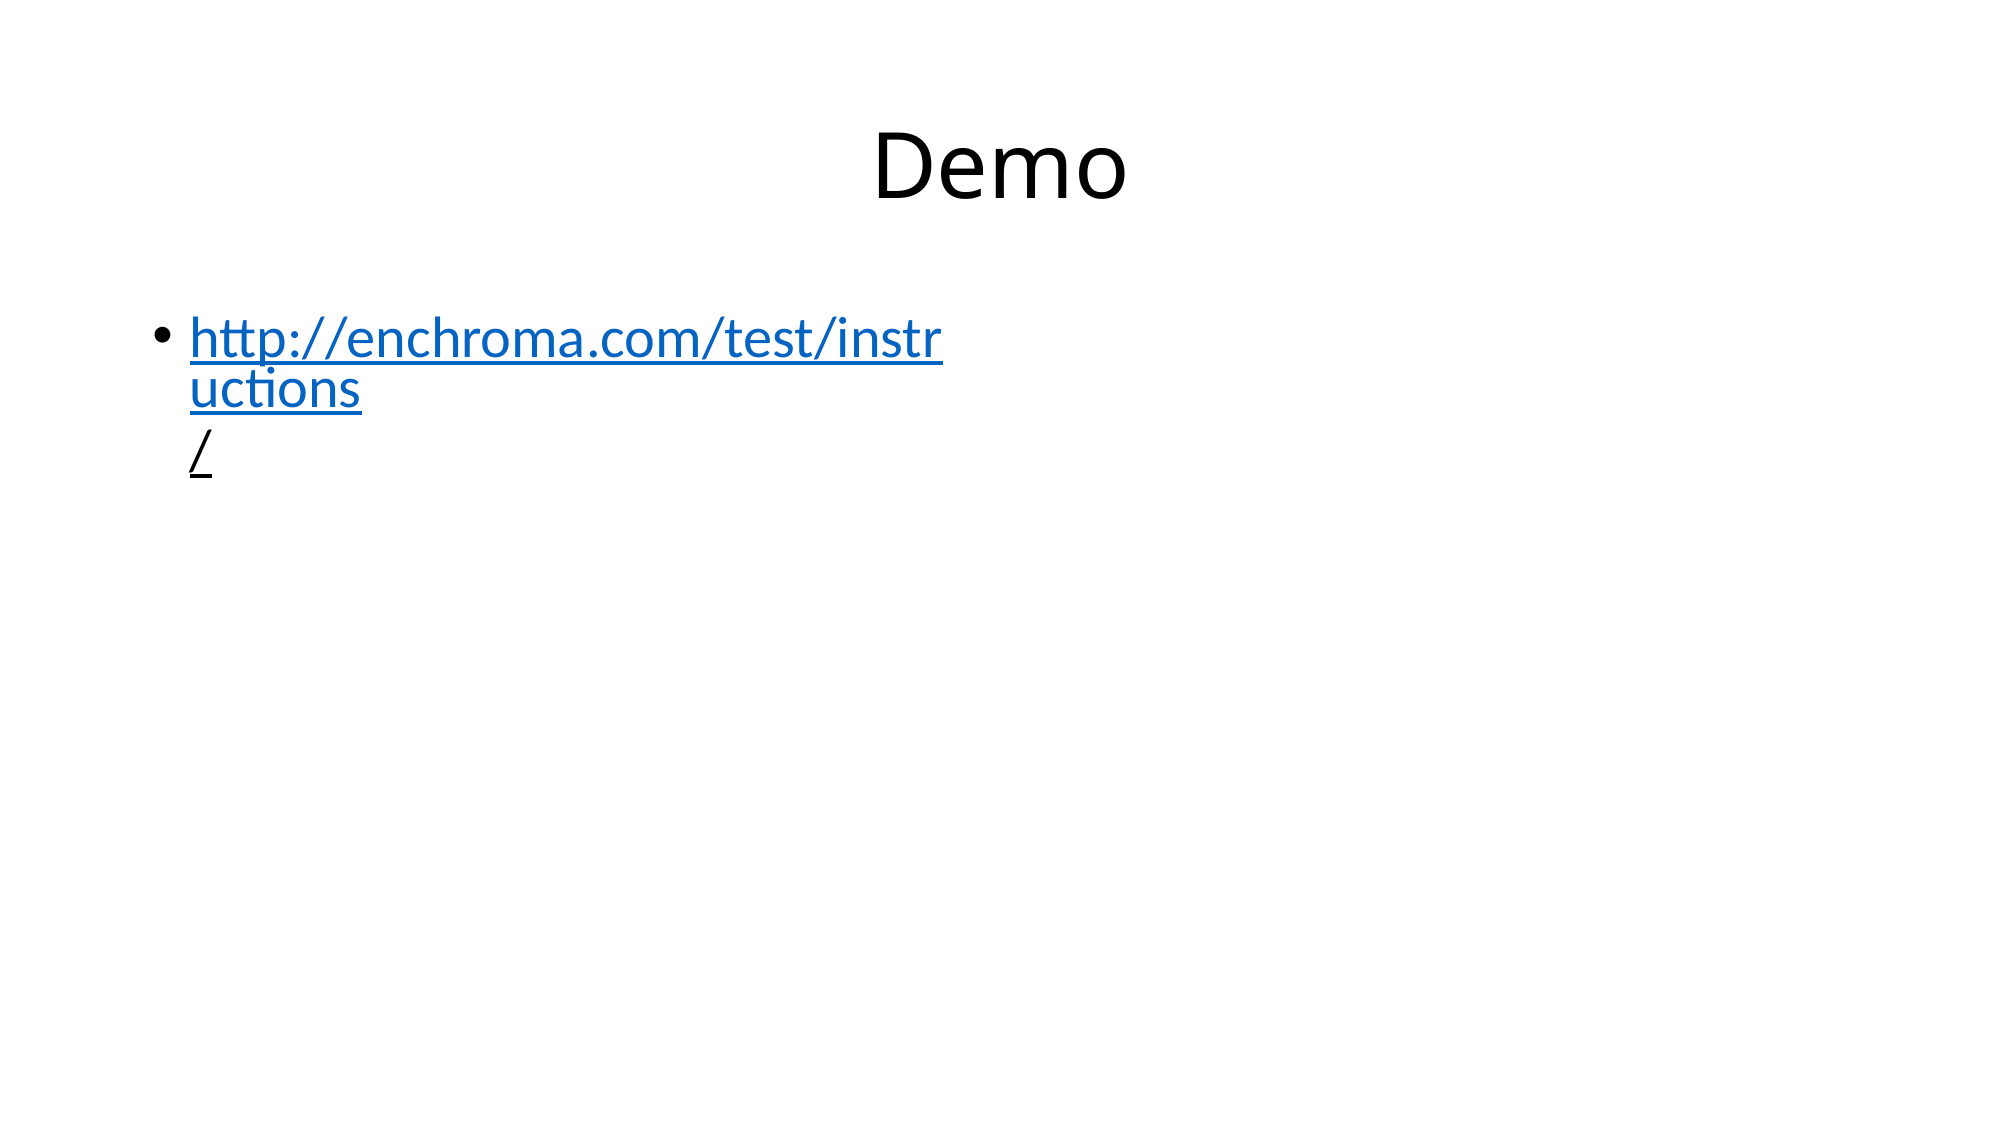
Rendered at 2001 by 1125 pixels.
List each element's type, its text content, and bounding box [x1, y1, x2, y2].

title Demo [137, 59, 1863, 278]
list http://enchroma.com/test/instructions/ [137, 299, 988, 1014]
